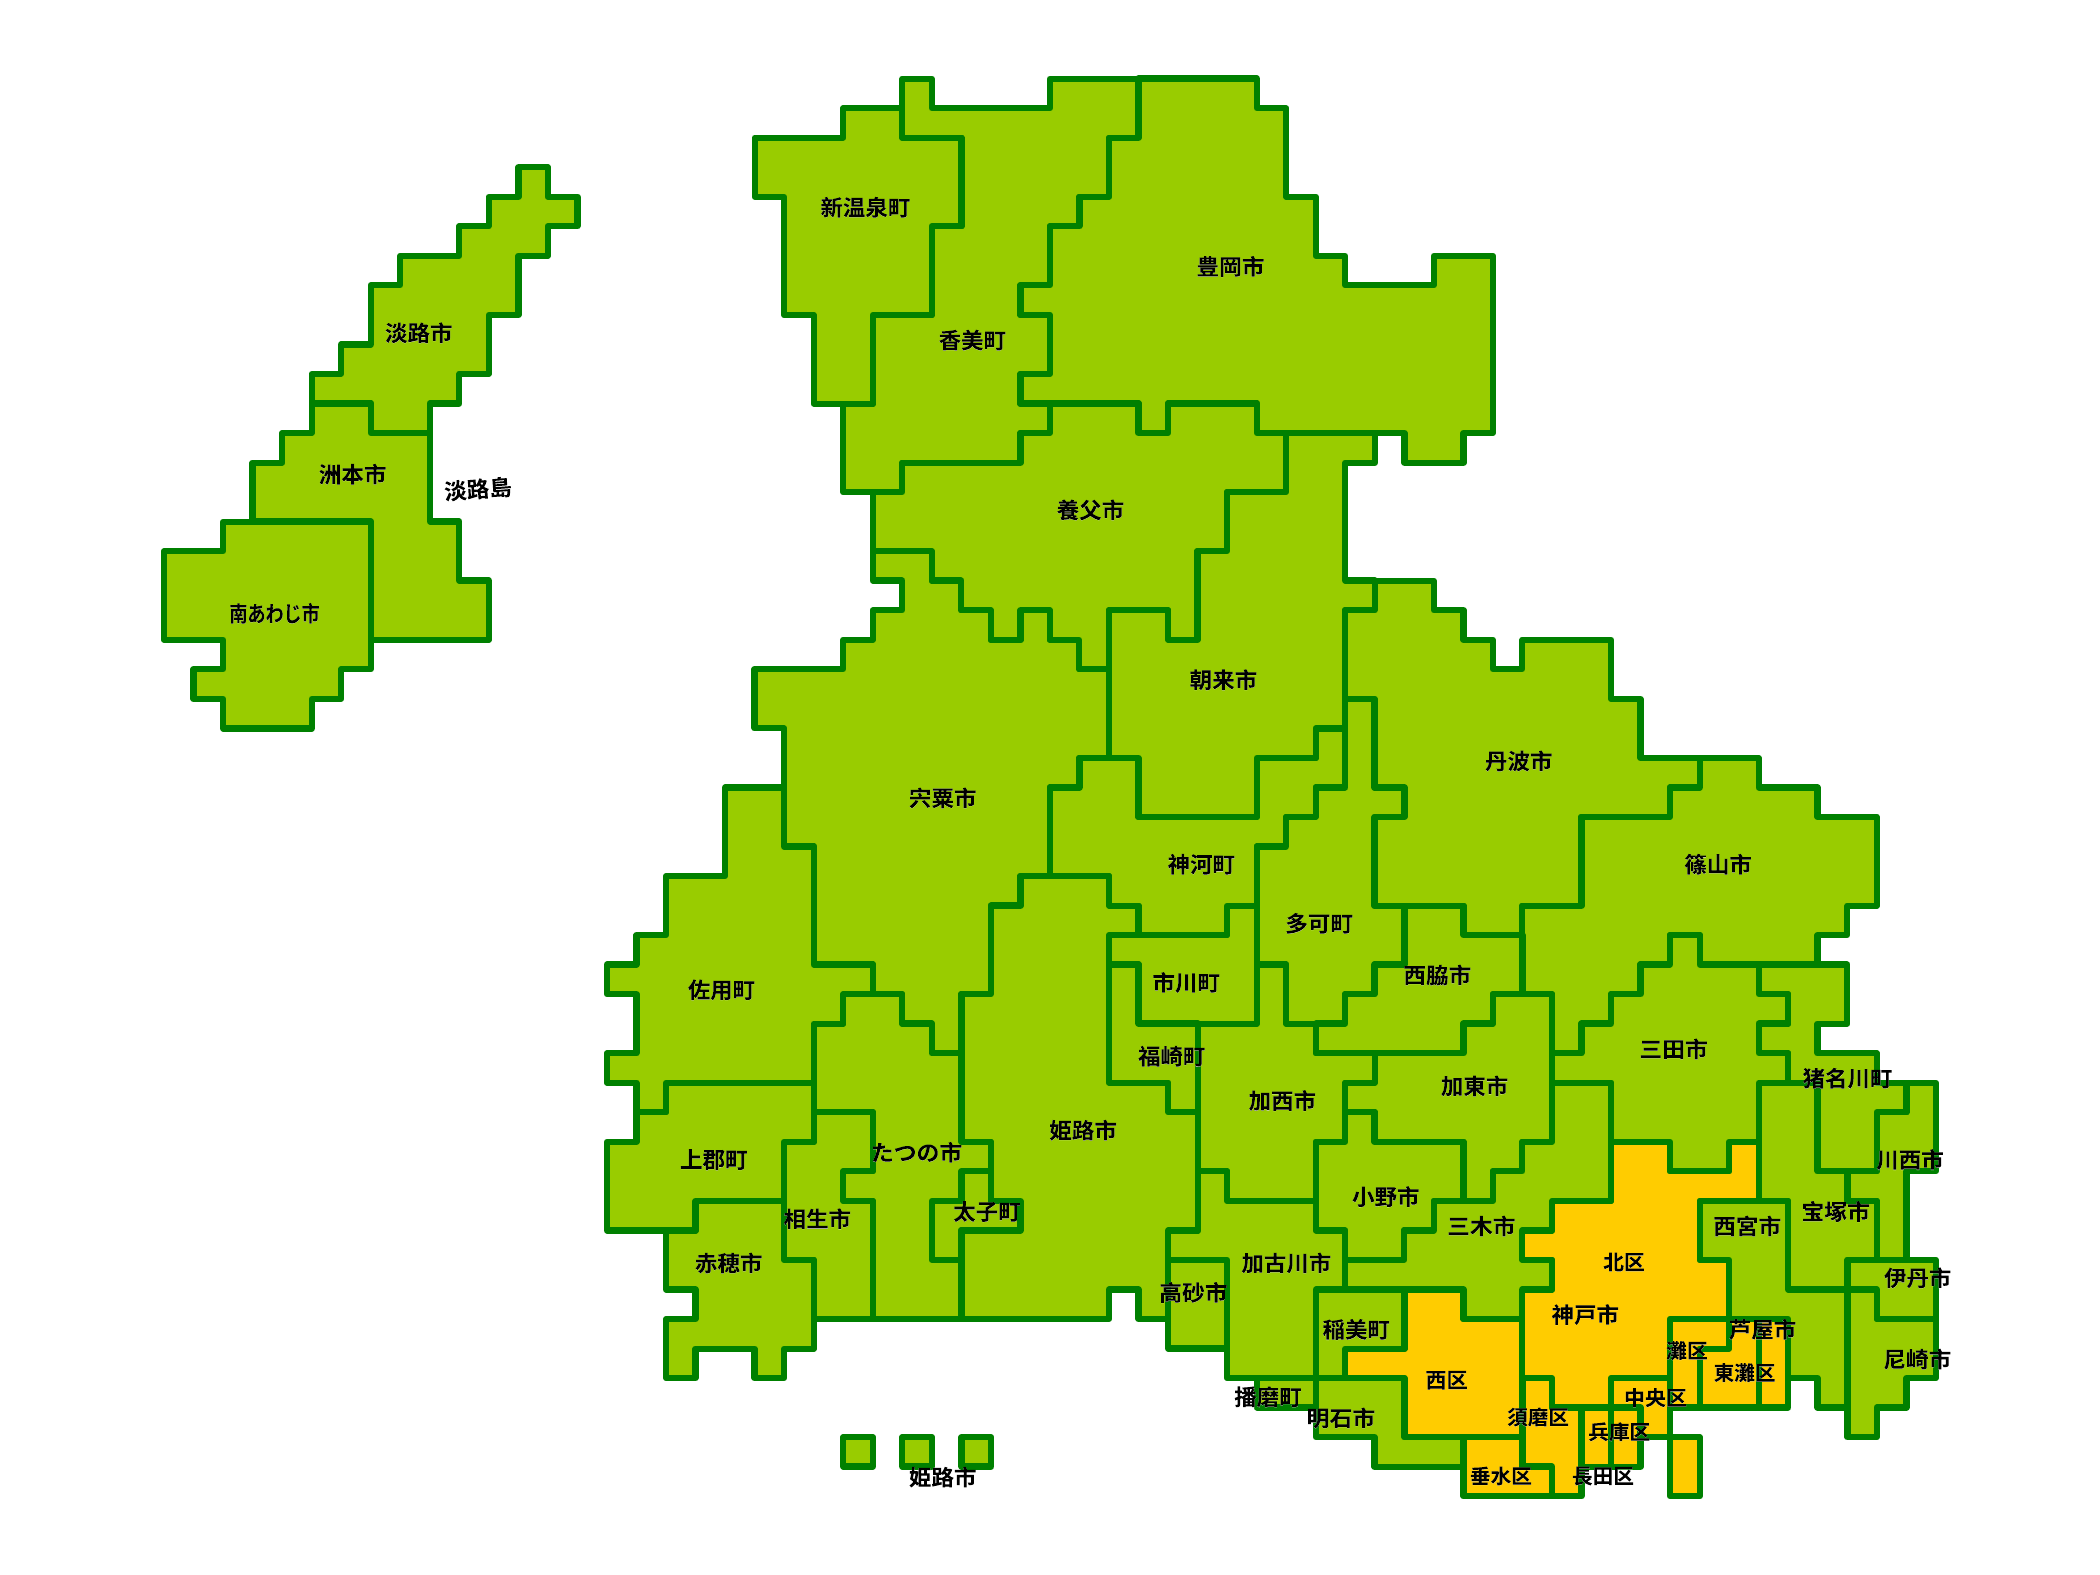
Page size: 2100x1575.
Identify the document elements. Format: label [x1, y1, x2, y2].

text_box [163, 78, 1937, 1467]
text_box [230, 196, 1951, 1488]
